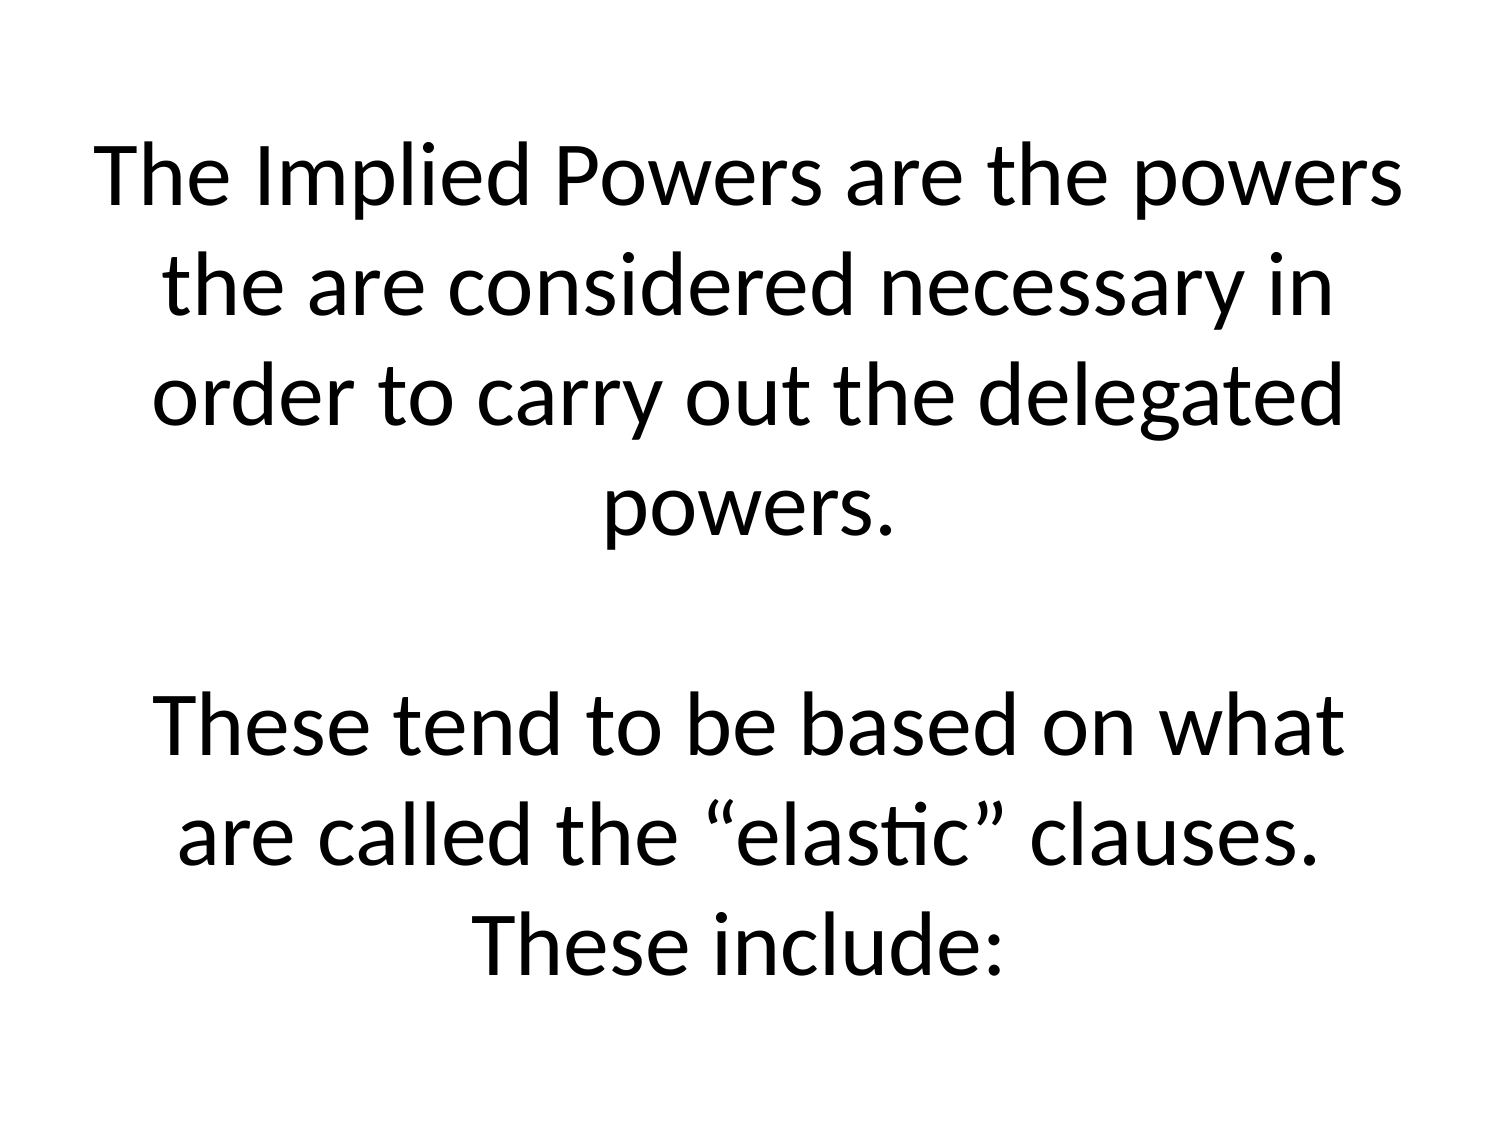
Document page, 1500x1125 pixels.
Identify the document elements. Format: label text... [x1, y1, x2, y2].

title The Implied Powers are the powers the are considered necessary in order to carry out the delegated powers. These tend to be based on what are called the “elastic” clauses. These include: [74, 44, 1426, 1063]
